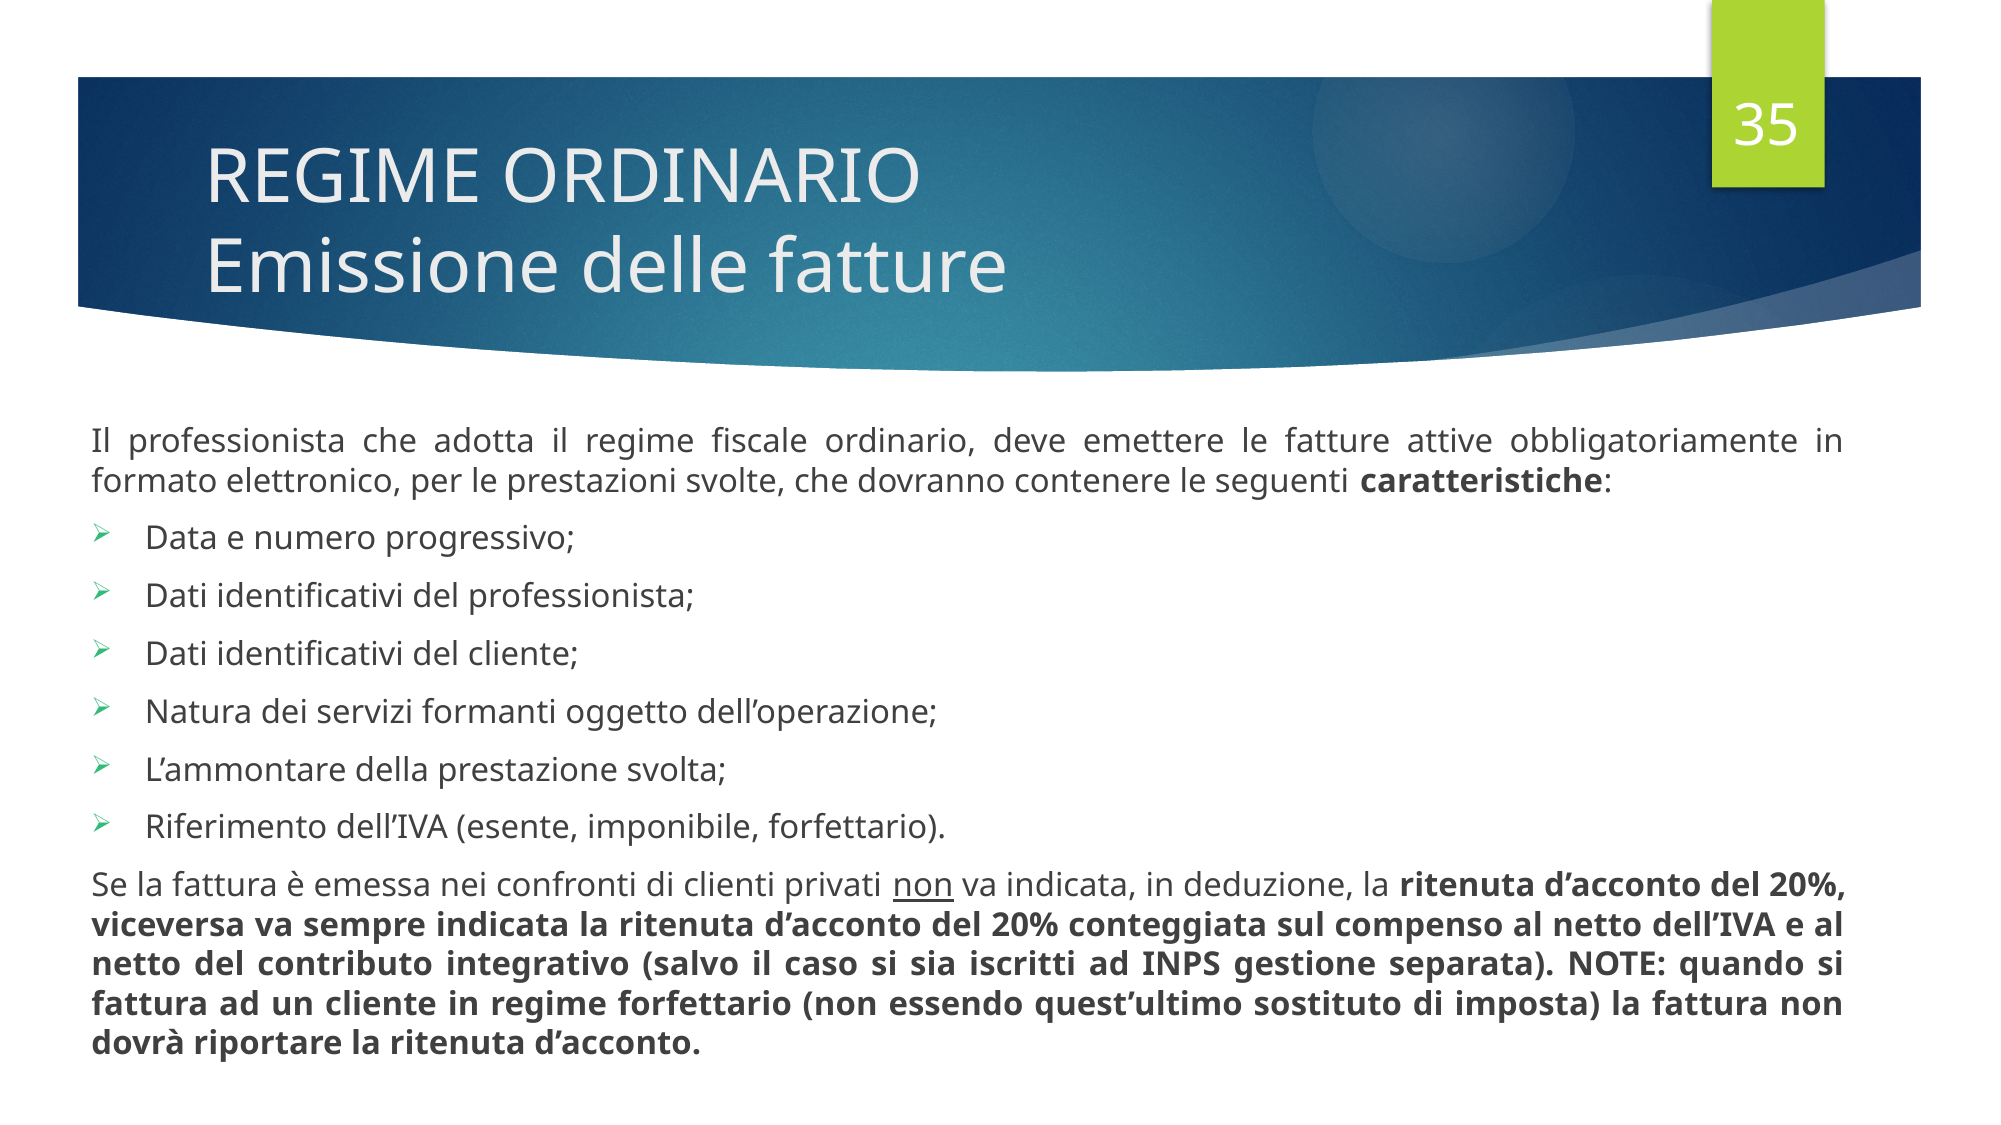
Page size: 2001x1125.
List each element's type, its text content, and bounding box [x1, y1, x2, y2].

list Il professionista che adotta il regime fiscale ordinario, deve emettere le fatture attive obbligatoriamente in formato elettronico, per le prestazioni svolte, che dovranno contenere le seguenti caratteristiche: Data e numero progressivo; Dati identificativi del professionista; Dati identificativi del cliente; Natura dei servizi formanti oggetto dell’operazione; L’ammontare della prestazione svolta; Riferimento dell’IVA (esente, imponibile, forfettario). Se la fattura è emessa nei confronti di clienti privati non va indicata, in deduzione, la ritenuta d’acconto del 20%, viceversa va sempre indicata la ritenuta d’acconto del 20% conteggiata sul compenso al netto dell’IVA e al netto del contributo integrativo (salvo il caso si sia iscritti ad INPS gestione separata). NOTE: quando si fattura ad un cliente in regime forfettario (non essendo quest’ultimo sostituto di imposta) la fattura non dovrà riportare la ritenuta d’acconto. [76, 412, 1863, 1077]
title REGIME ORDINARIO Emissione delle fatture [189, 159, 1627, 276]
slide_number 35 [1698, 48, 1836, 175]
